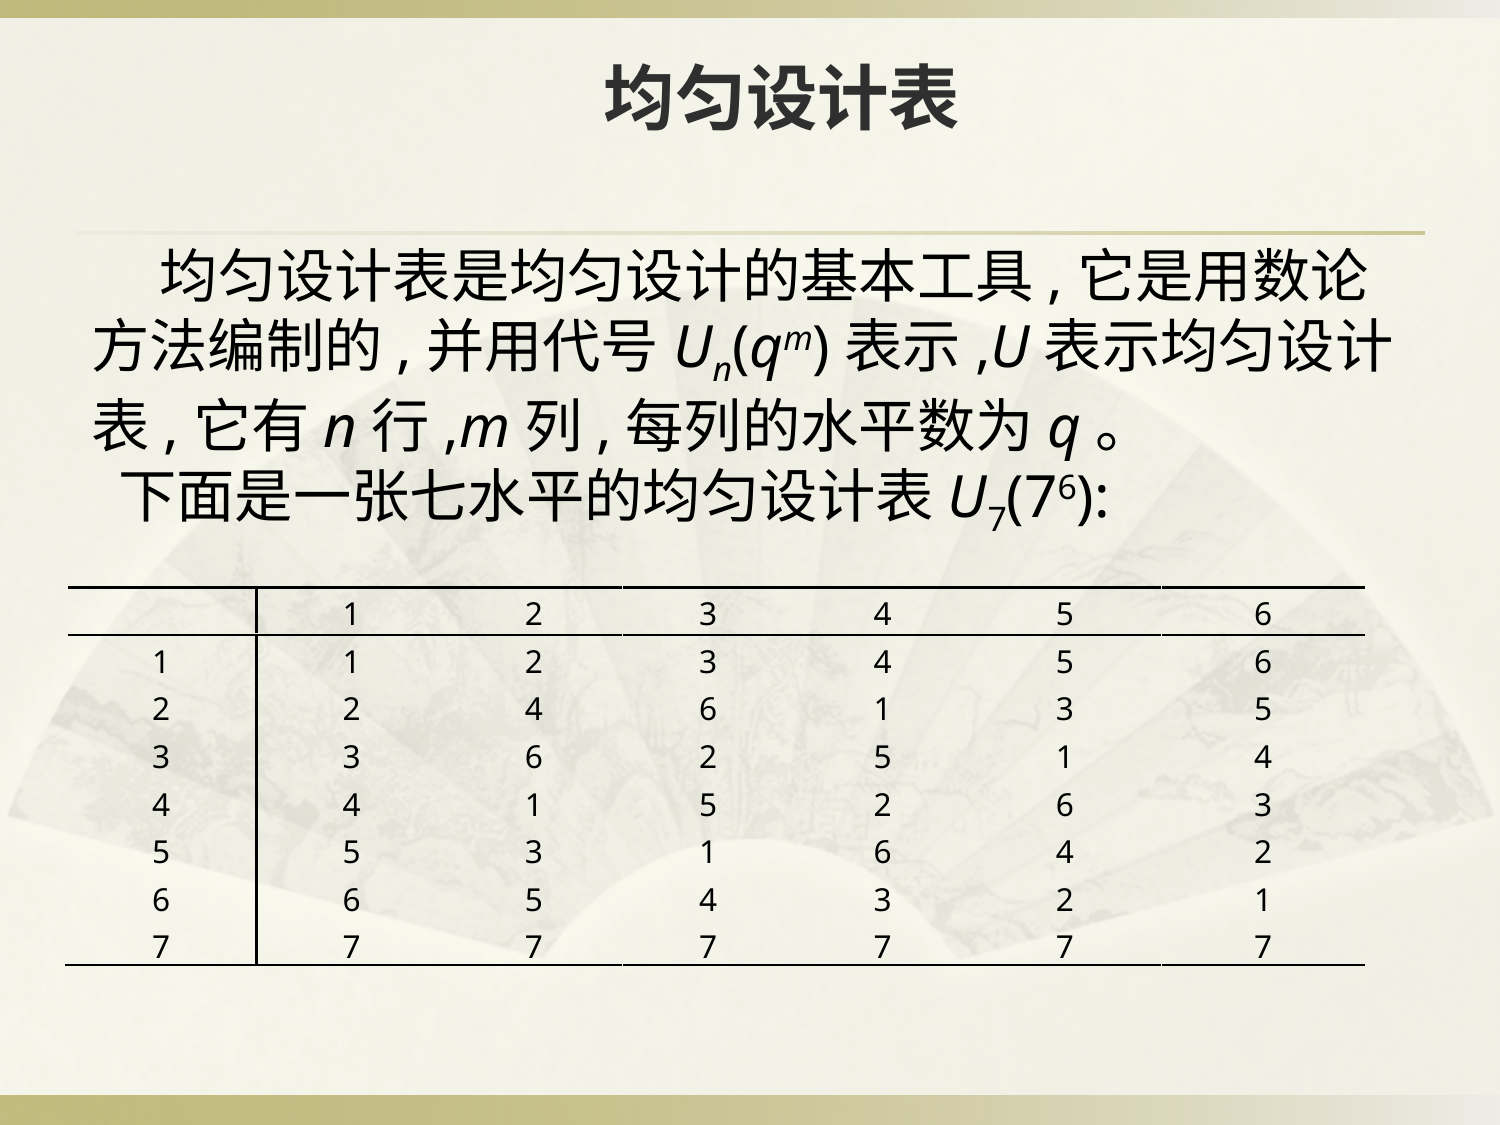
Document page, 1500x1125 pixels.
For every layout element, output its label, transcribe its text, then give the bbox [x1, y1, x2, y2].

text_box 均匀设计表是均匀设计的基本工具,它是用数论方法编制的,并用代号Un(qm)表示,U表示均匀设计表,它有n行,m列,每列的水平数为q。 下面是一张七水平的均匀设计表U7(76): [76, 231, 1424, 546]
title 均匀设计表 [75, 45, 1425, 233]
picture [64, 585, 1370, 1023]
